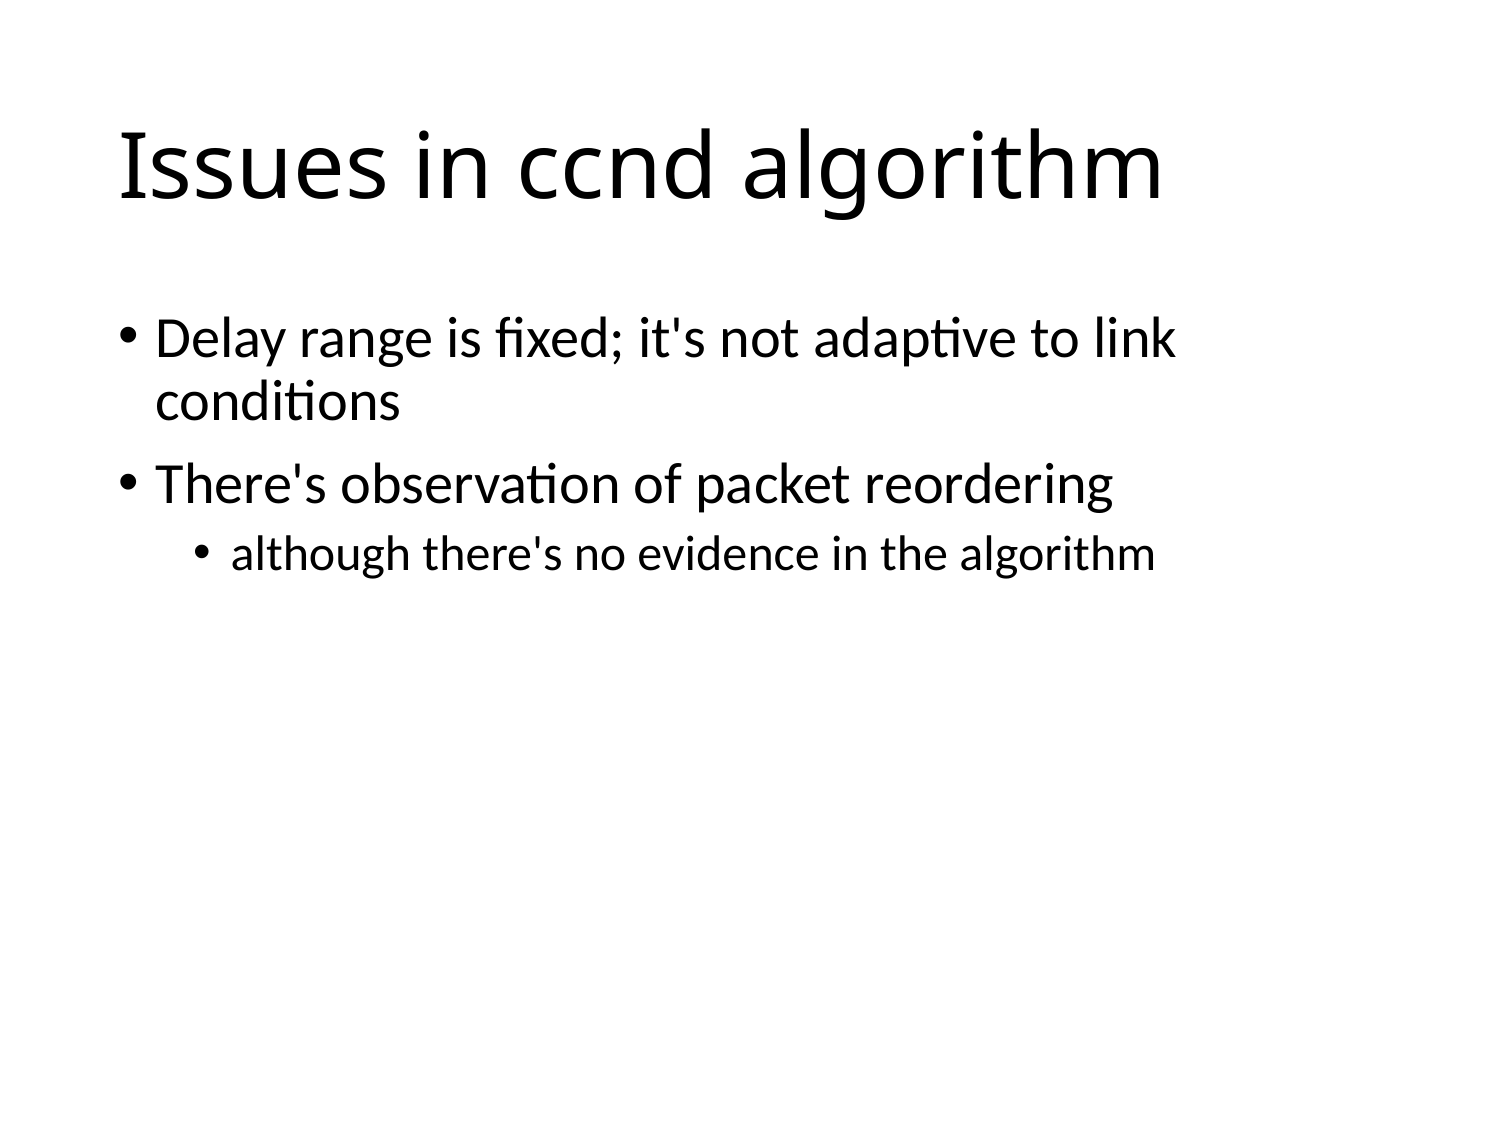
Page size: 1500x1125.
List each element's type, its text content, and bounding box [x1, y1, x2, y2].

list Delay range is fixed; it's not adaptive to link conditions There's observation of packet reordering although there's no evidence in the algorithm [103, 299, 1397, 1014]
title Issues in ccnd algorithm [103, 59, 1397, 278]
